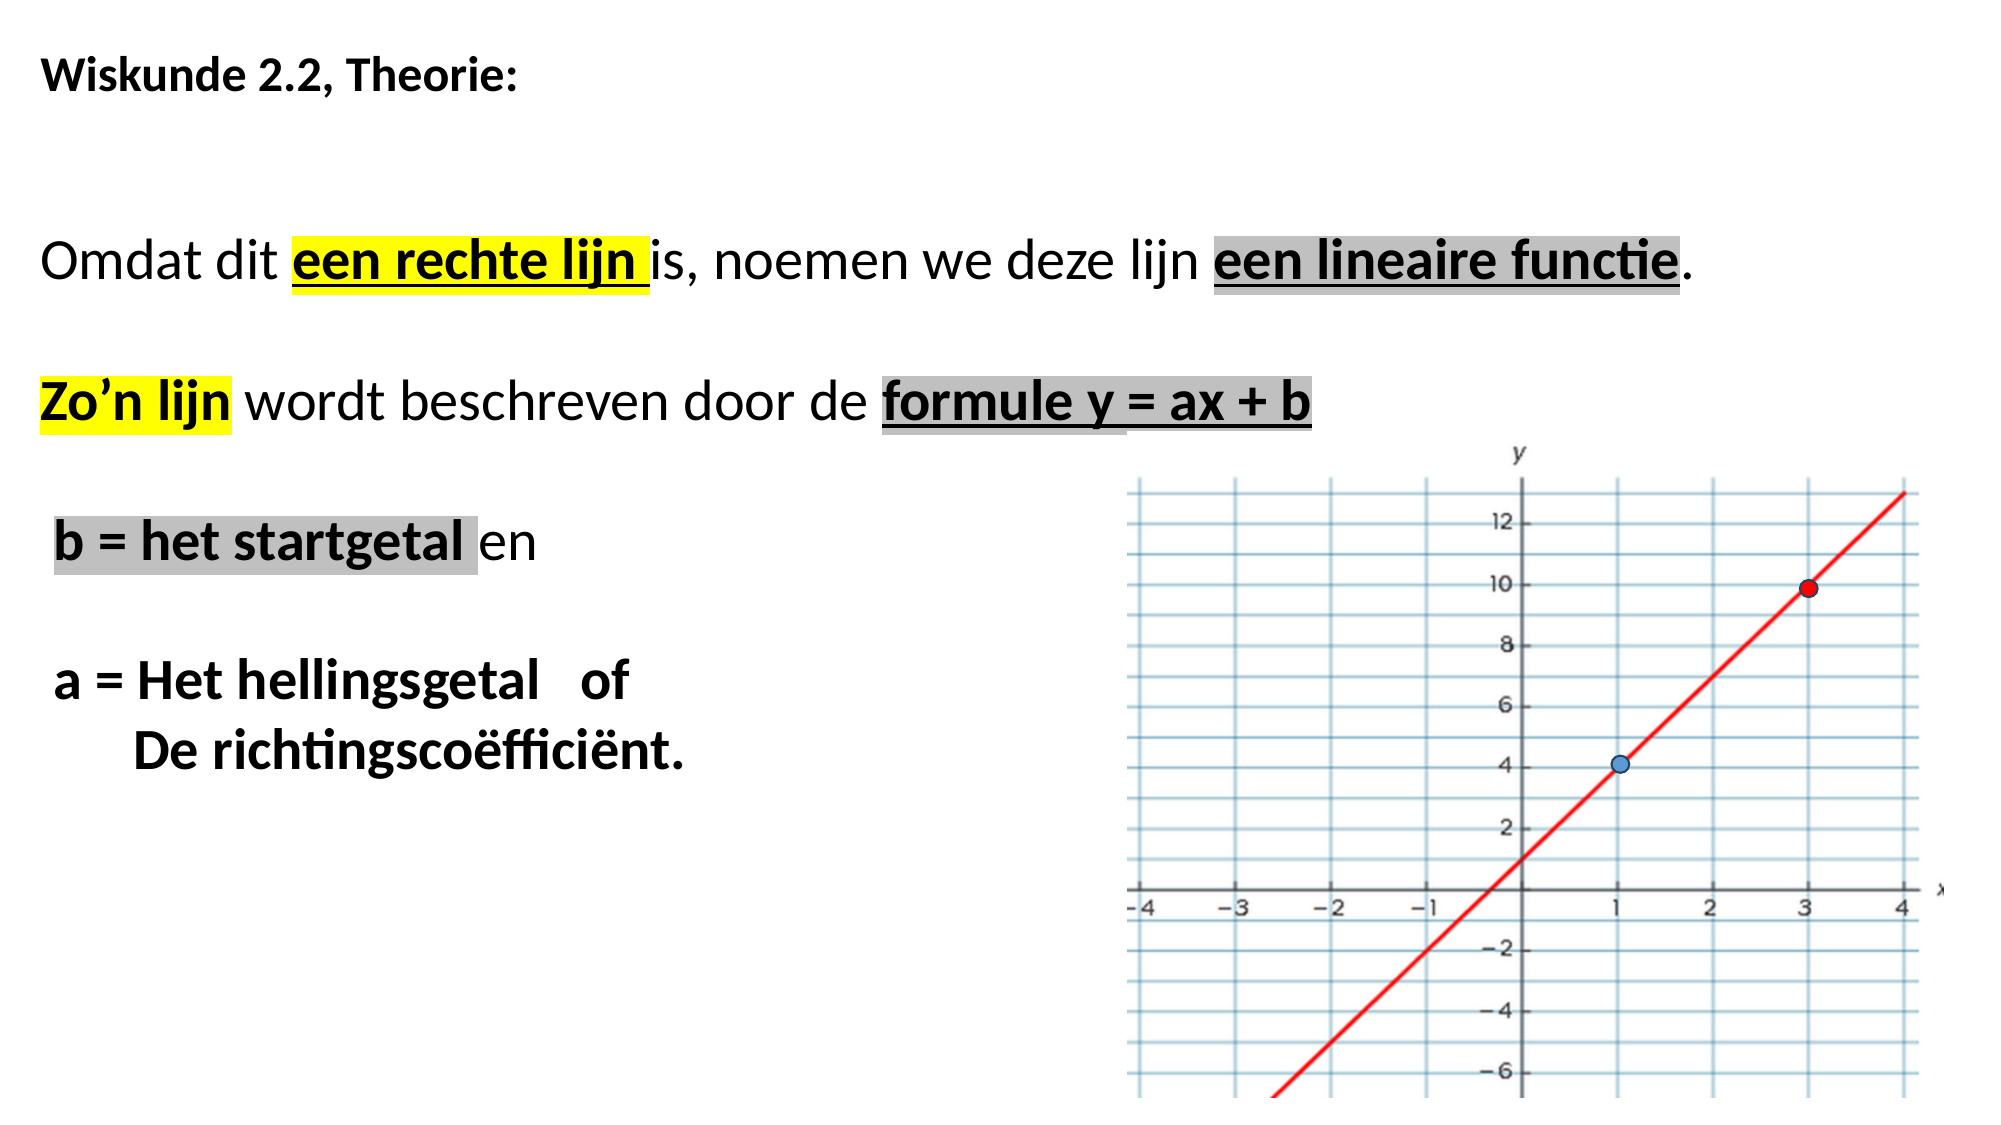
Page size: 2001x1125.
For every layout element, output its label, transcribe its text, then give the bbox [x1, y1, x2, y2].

text_box Wiskunde 2.2, Theorie: Omdat dit een rechte lijn is, noemen we deze lijn een lineaire functie. Zo’n lijn wordt beschreven door de formule y = ax + b b = het startgetal en a = Het hellingsgetal of De richtingscoëfficiënt. [25, 34, 1898, 829]
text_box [1127, 431, 1944, 1098]
